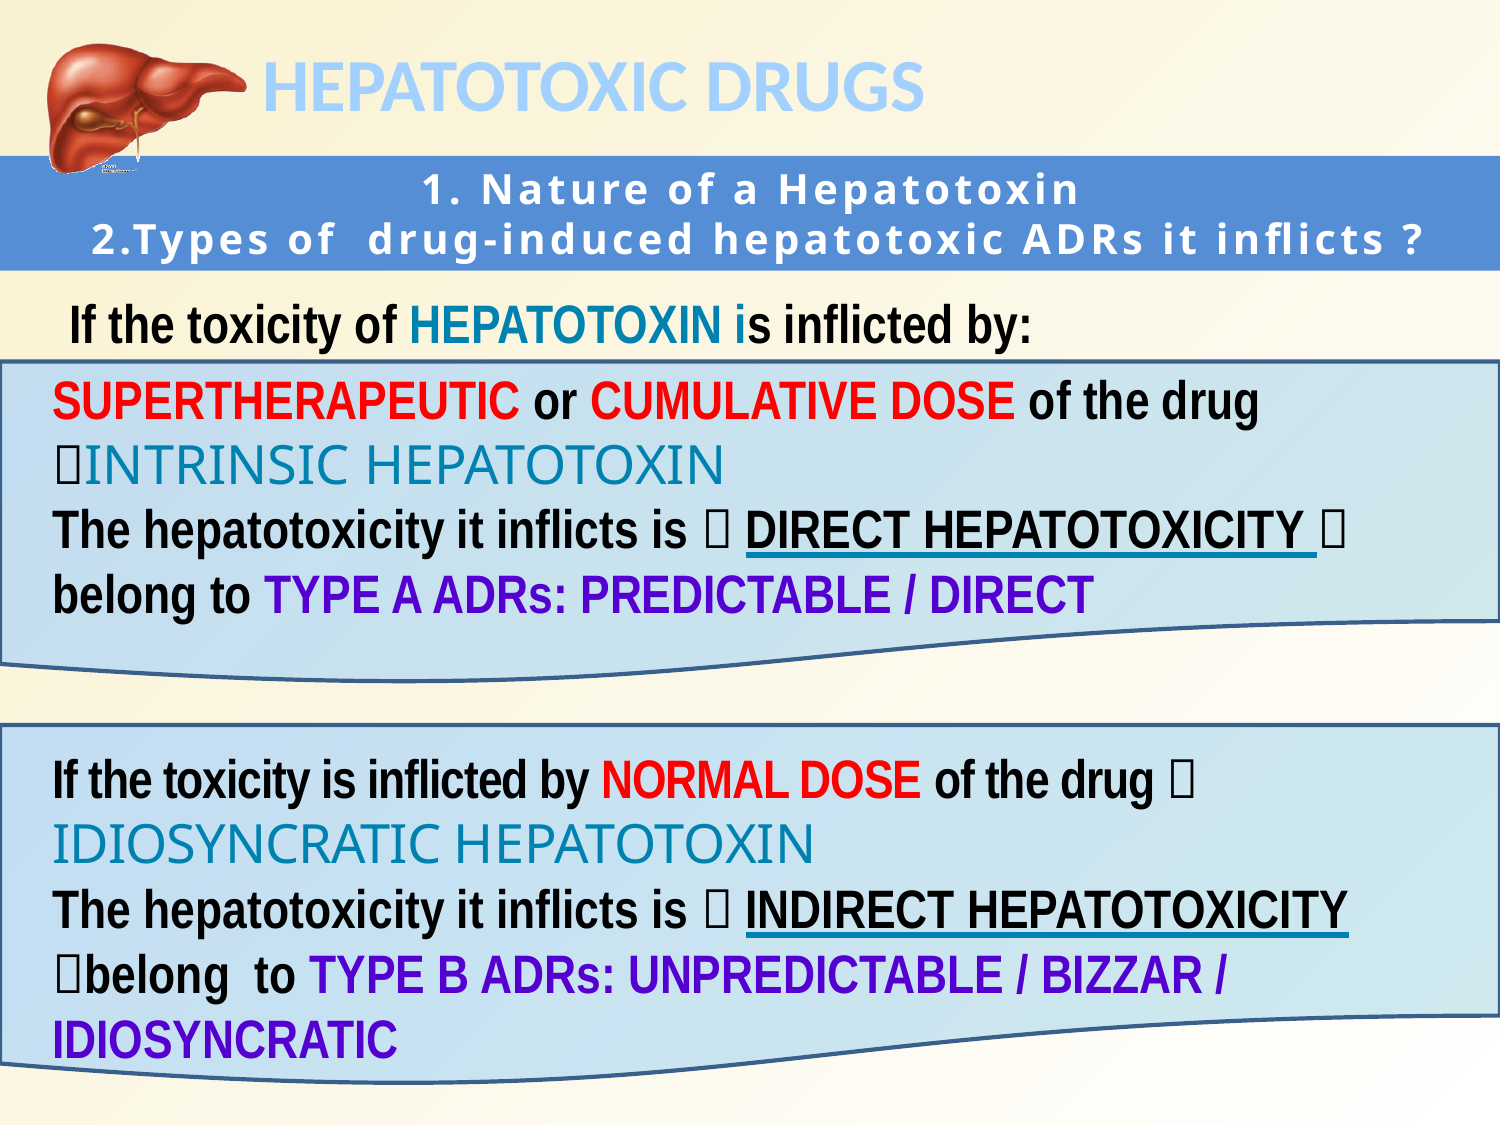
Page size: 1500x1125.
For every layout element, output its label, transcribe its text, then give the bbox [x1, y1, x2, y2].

text_box HEPATOTOXIC DRUGS [75, 28, 1114, 134]
picture [37, 37, 251, 178]
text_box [0, 357, 1500, 686]
text_box 1. Nature of a Hepatotoxin 2.Types of drug-induced hepatotoxic ADRs it inflicts ? [0, 155, 1500, 271]
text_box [0, 724, 1500, 1088]
text_box If the toxicity of HEPATOTOXIN is inflicted by: [54, 281, 1061, 356]
